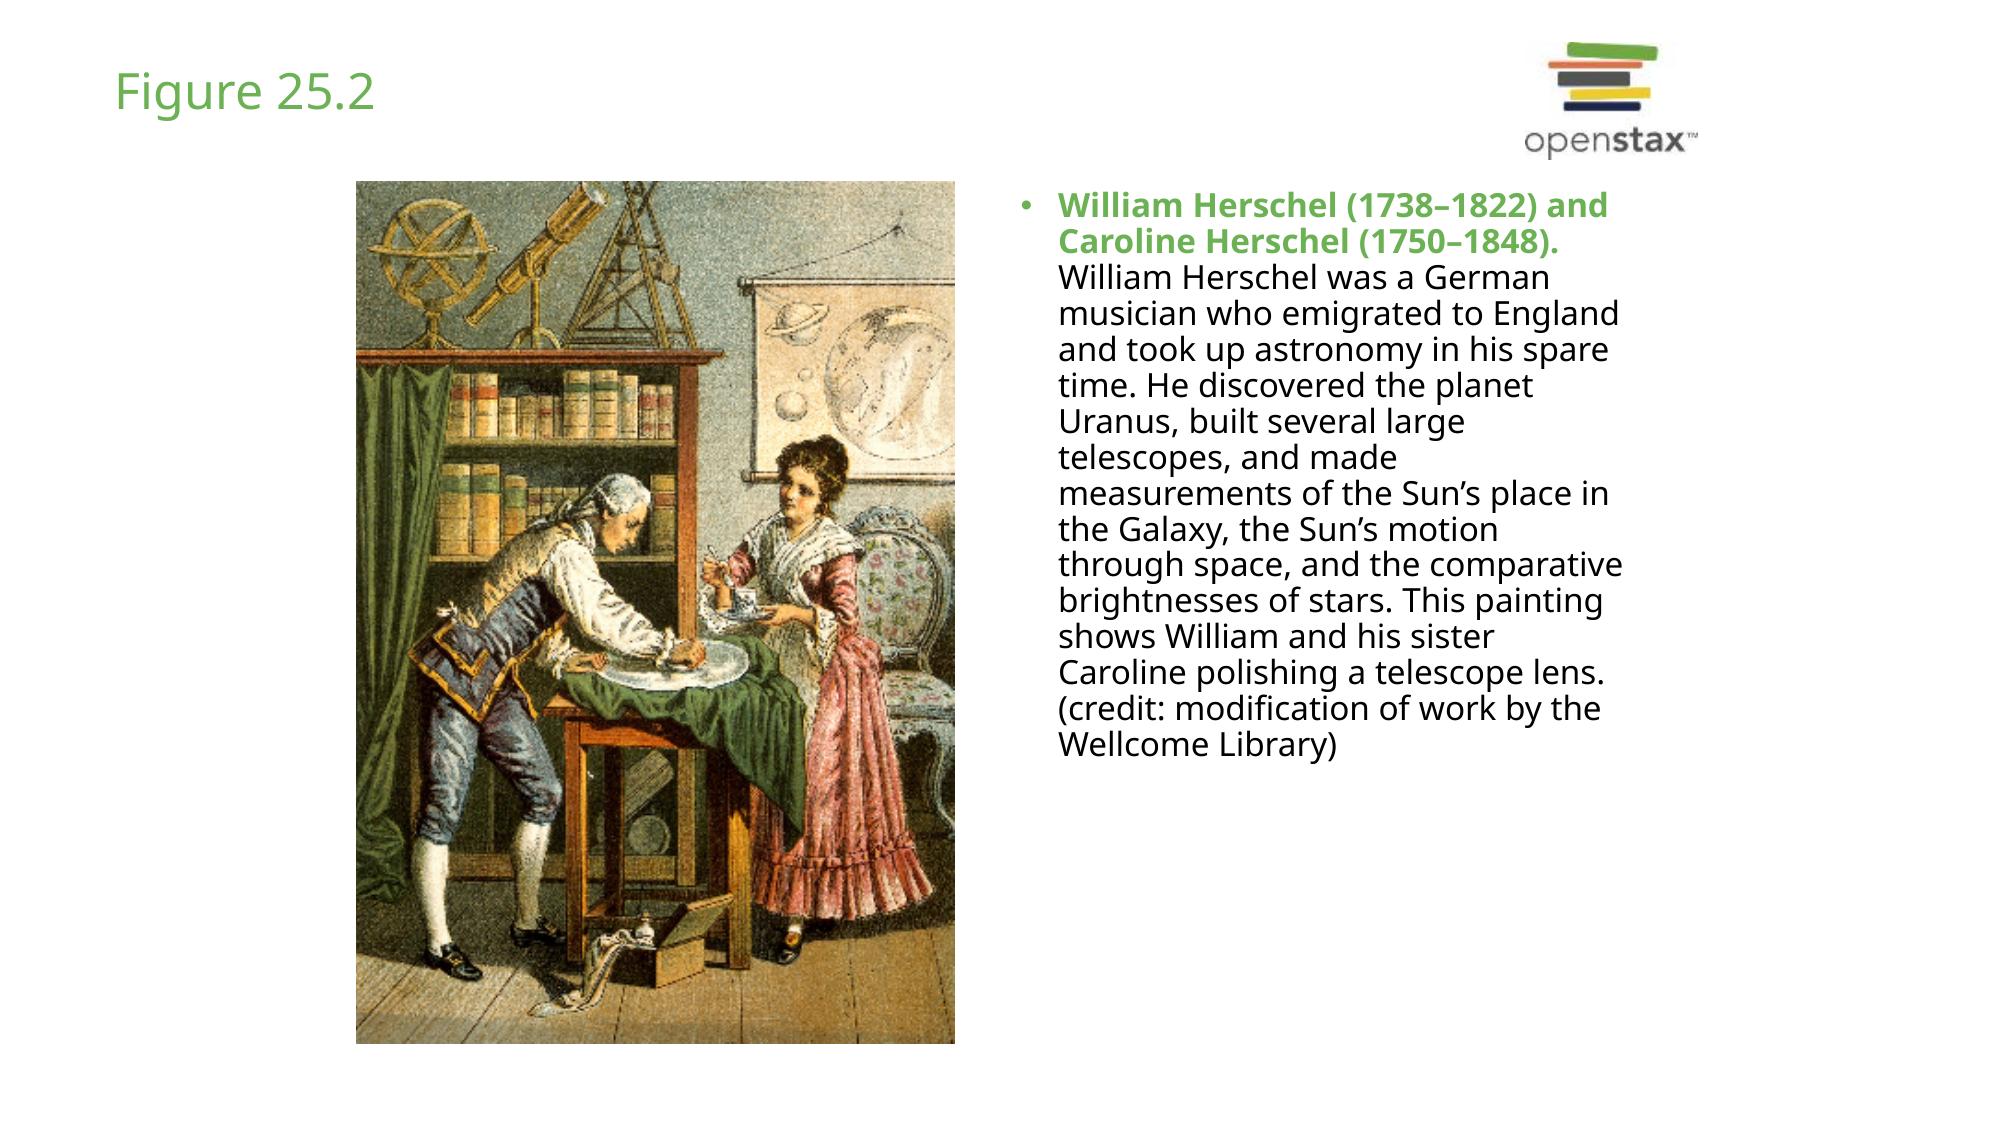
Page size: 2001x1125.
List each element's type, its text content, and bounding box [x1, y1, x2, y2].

picture [324, 181, 987, 1045]
title Figure 25.2 [99, 39, 1864, 148]
list William Herschel (1738–1822) and Caroline Herschel (1750–1848). William Herschel was a German musician who emigrated to England and took up astronomy in his spare time. He discovered the planet Uranus, built several large telescopes, and made measurements of the Sun’s place in the Galaxy, the Sun’s motion through space, and the comparative brightnesses of stars. This painting shows William and his sister Caroline polishing a telescope lens. (credit: modification of work by the Wellcome Library) [1005, 181, 1648, 1045]
picture [1524, 42, 1699, 161]
